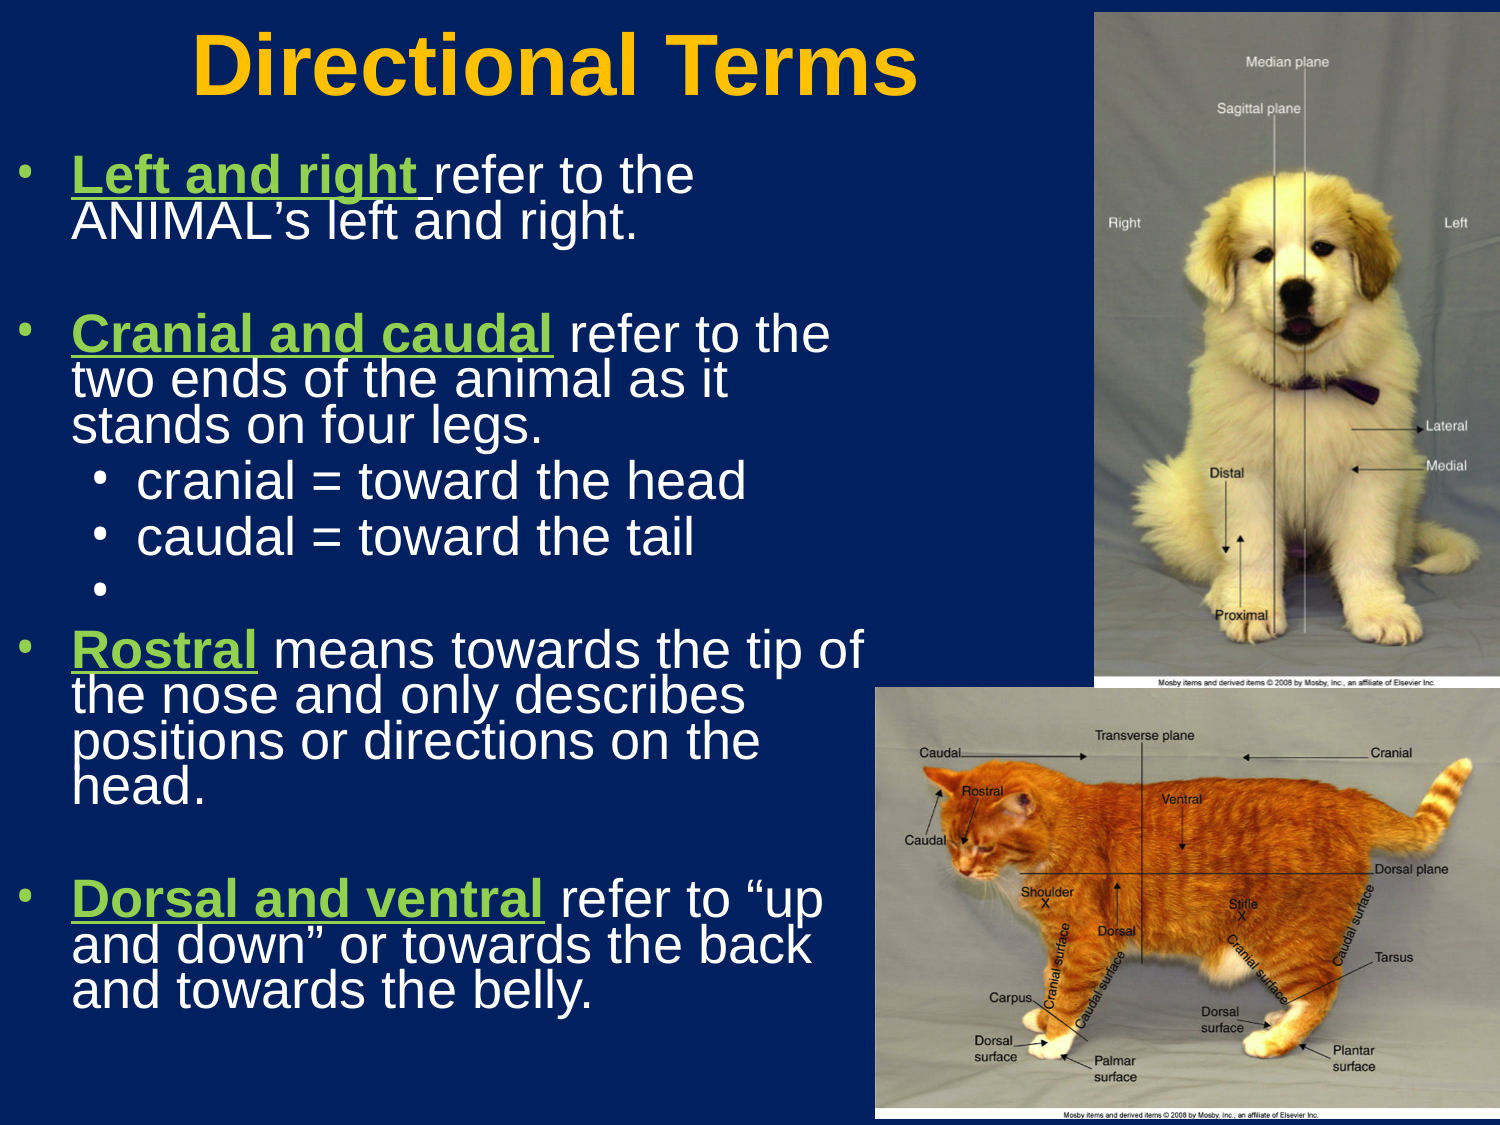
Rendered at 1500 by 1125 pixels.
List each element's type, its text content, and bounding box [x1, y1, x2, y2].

list Left and right refer to the ANIMAL’s left and right. Cranial and caudal refer to the two ends of the animal as it stands on four legs. cranial = toward the head caudal = toward the tail Rostral means towards the tip of the nose and only describes positions or directions on the head. Dorsal and ventral refer to “up and down” or towards the back and towards the belly. [0, 149, 898, 1125]
title Directional Terms [0, 0, 1113, 121]
picture [874, 12, 1500, 1120]
